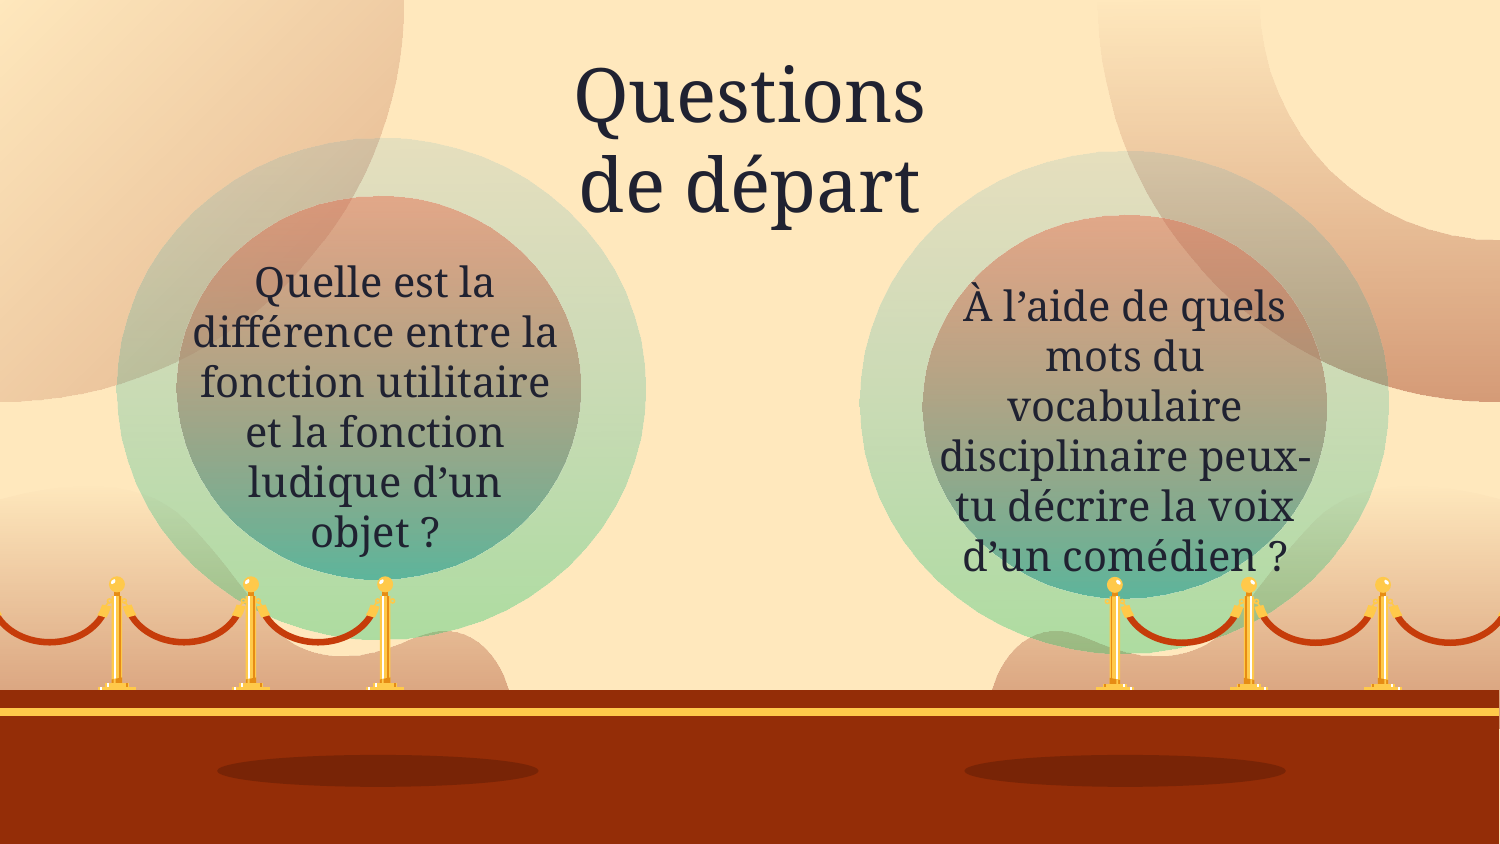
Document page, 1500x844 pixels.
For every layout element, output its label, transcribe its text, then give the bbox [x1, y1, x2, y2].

text_box [217, 754, 539, 787]
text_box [0, 576, 1500, 691]
text_box [249, 195, 509, 240]
text_box [249, 535, 509, 574]
text_box [431, 243, 646, 574]
text_box [991, 551, 1258, 574]
text_box [964, 754, 1286, 787]
title Quelle est la différence entre la fonction utilitaire et la fonction ludique d’un objet ? [173, 240, 578, 535]
title Questions de départ [512, 43, 988, 243]
text_box [859, 150, 1389, 574]
text_box [116, 137, 512, 574]
title À l’aide de quels mots du vocabulaire disciplinaire peux-tu décrire la voix d’un comédien ? [923, 264, 1328, 551]
text_box [988, 214, 1261, 264]
